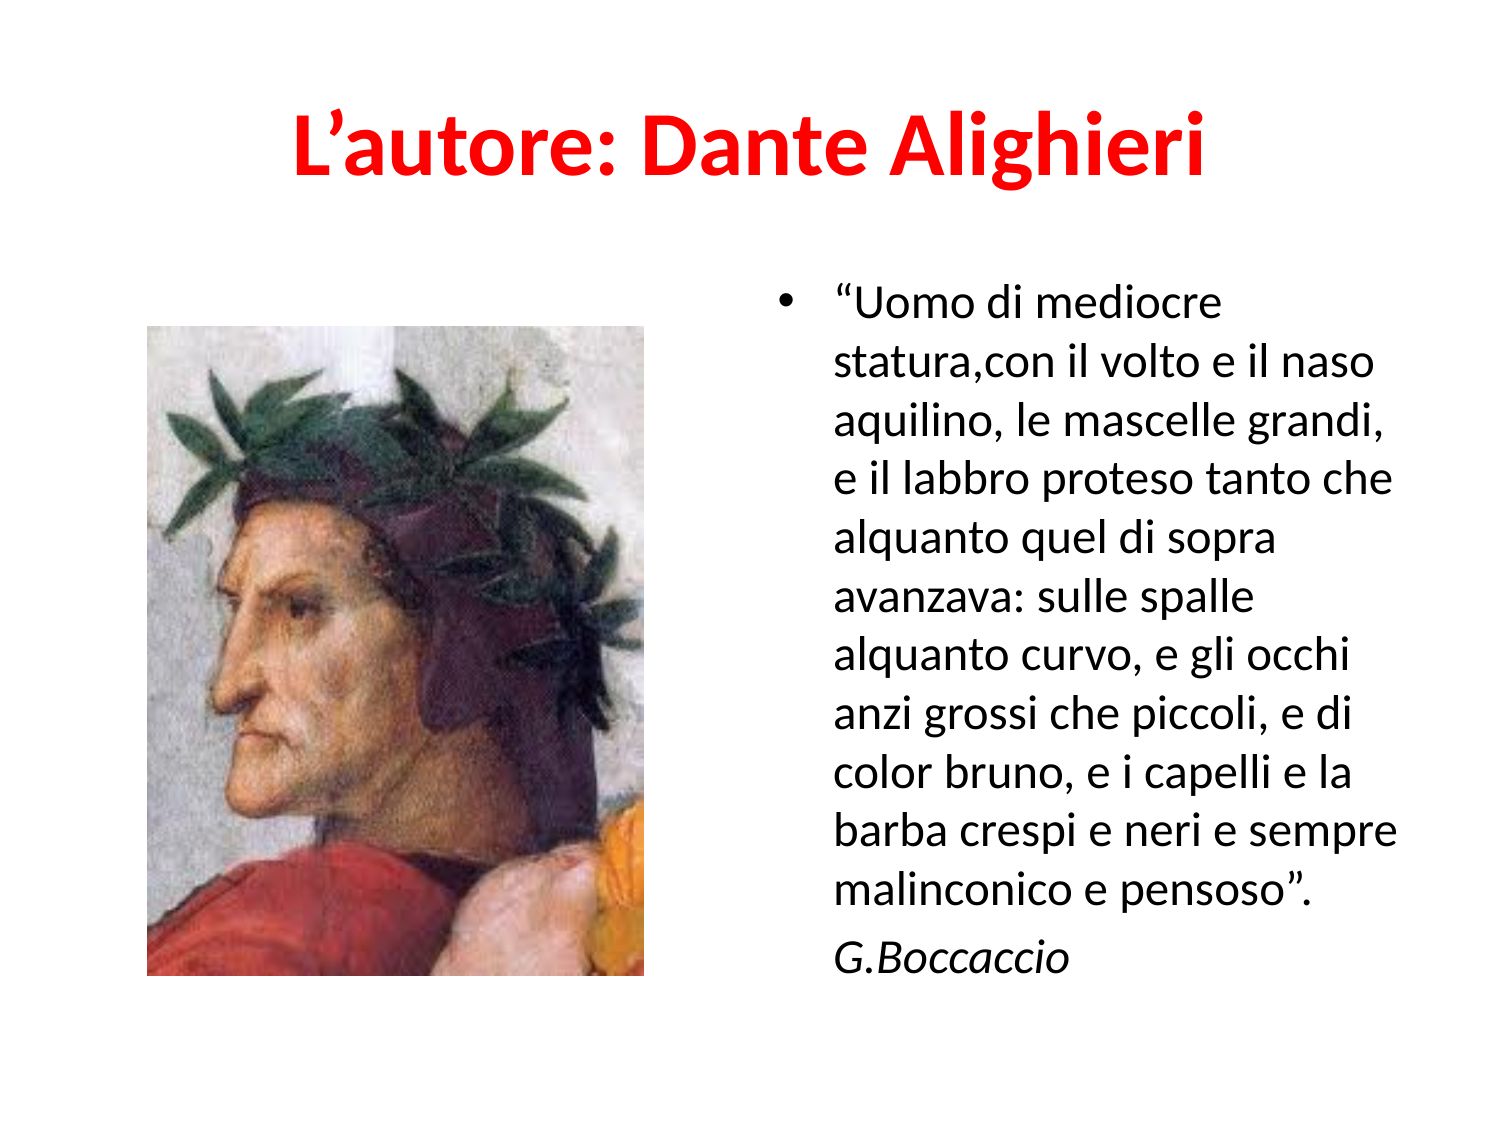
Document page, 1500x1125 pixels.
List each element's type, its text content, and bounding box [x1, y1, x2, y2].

title L’autore: Dante Alighieri [75, 45, 1425, 233]
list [147, 326, 644, 977]
list “Uomo di mediocre statura,con il volto e il naso aquilino, le mascelle grandi, e il labbro proteso tanto che alquanto quel di sopra avanzava: sulle spalle alquanto curvo, e gli occhi anzi grossi che piccoli, e di color bruno, e i capelli e la barba crespi e neri e sempre malinconico e pensoso”. G.Boccaccio [762, 262, 1425, 1005]
